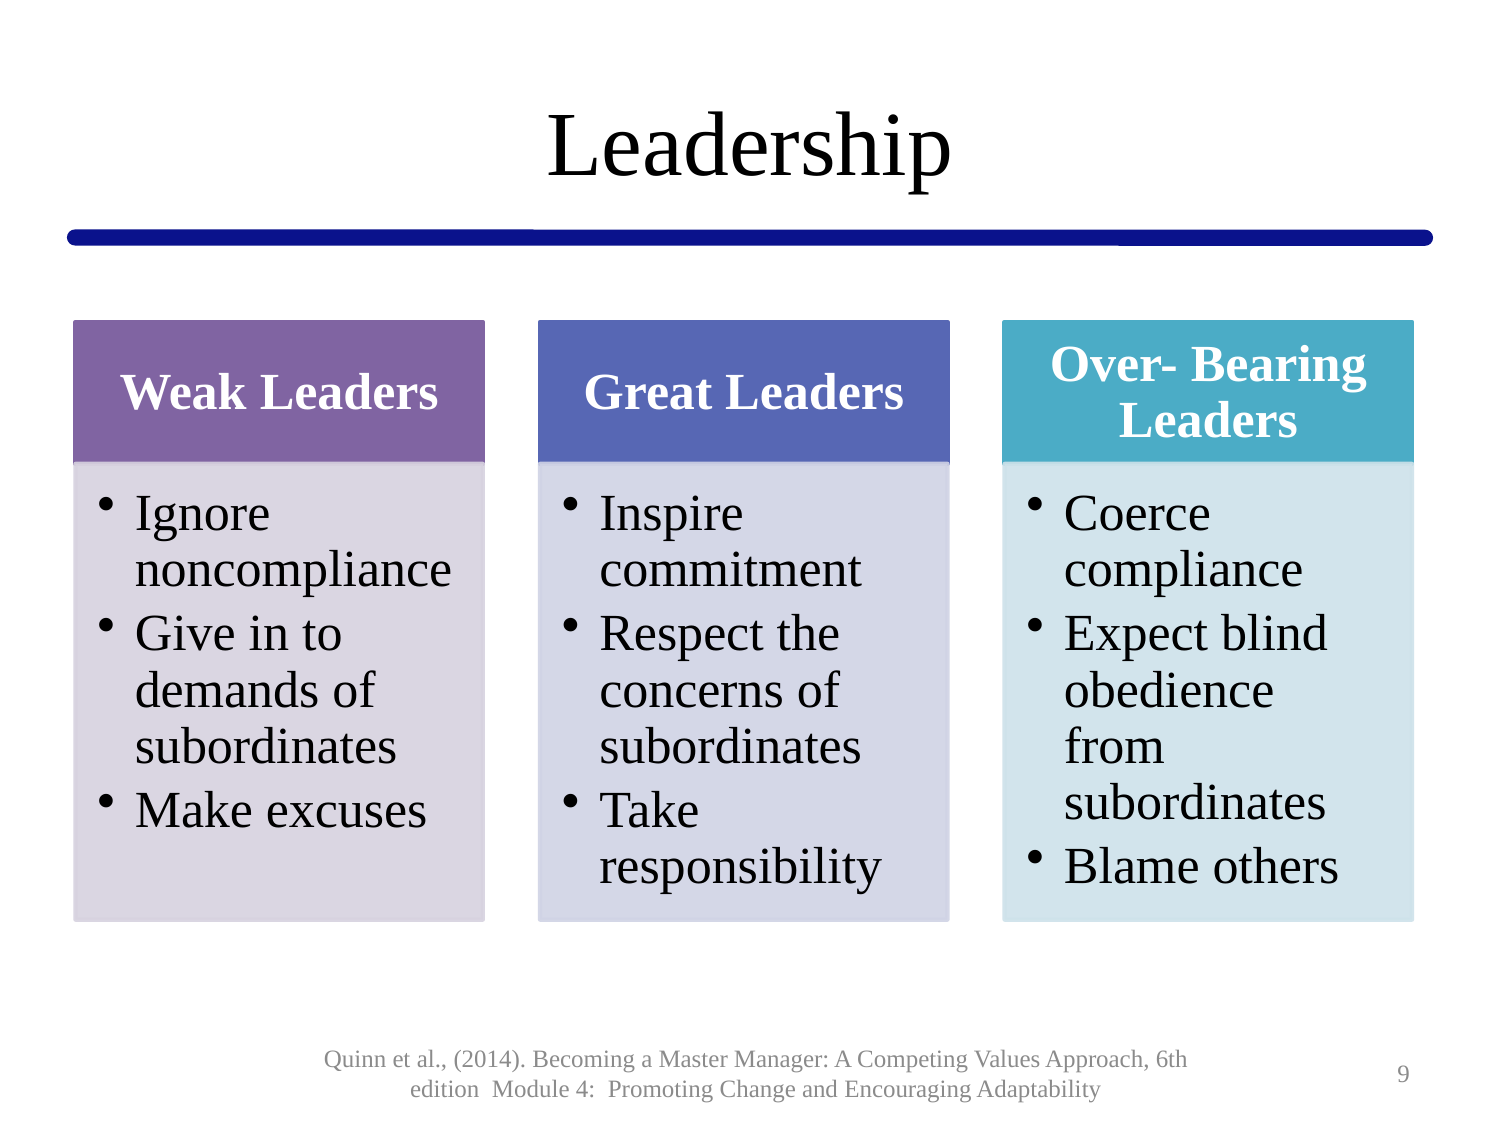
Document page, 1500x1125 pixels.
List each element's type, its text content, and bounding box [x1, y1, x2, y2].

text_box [74, 228, 1413, 1013]
title Leadership [75, 45, 1425, 233]
slide_number 9 [1074, 1042, 1425, 1103]
footer Quinn et al., (2014). Becoming a Master Manager: A Competing Values Approach, 6th edition Module 4: Promoting Change and Encouraging Adaptability [287, 1042, 1074, 1103]
